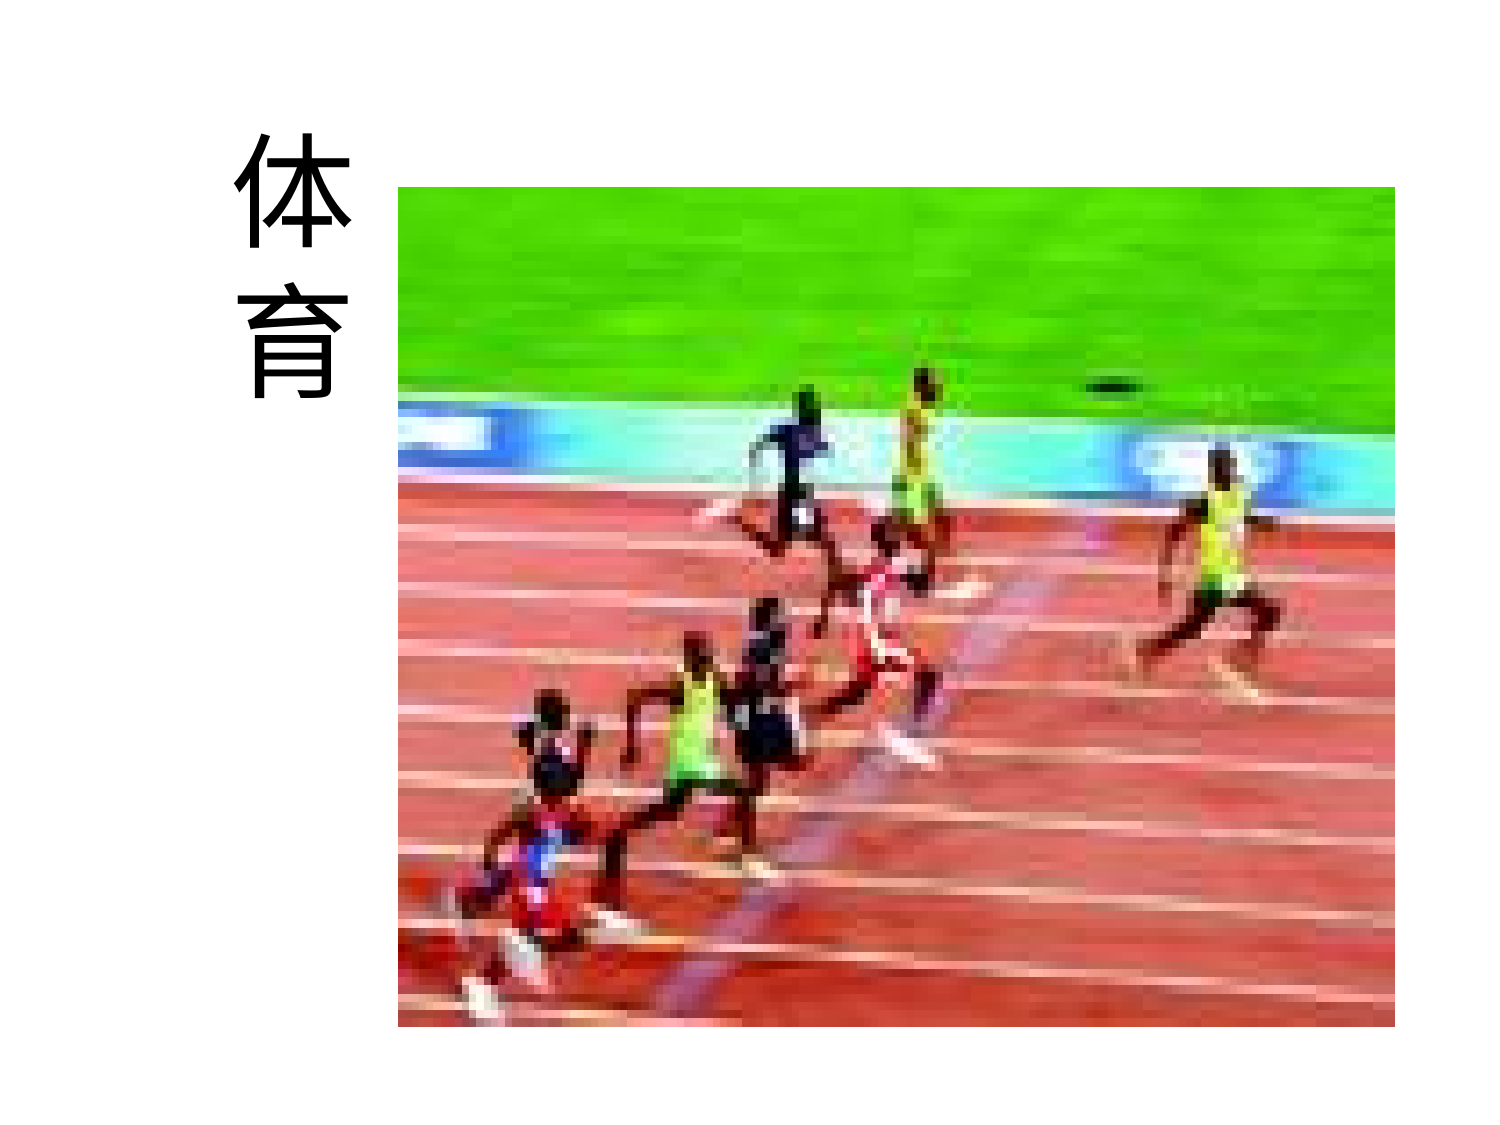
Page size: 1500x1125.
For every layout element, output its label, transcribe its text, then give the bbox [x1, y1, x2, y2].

title 体育 [163, 46, 423, 481]
picture [398, 187, 1395, 1027]
